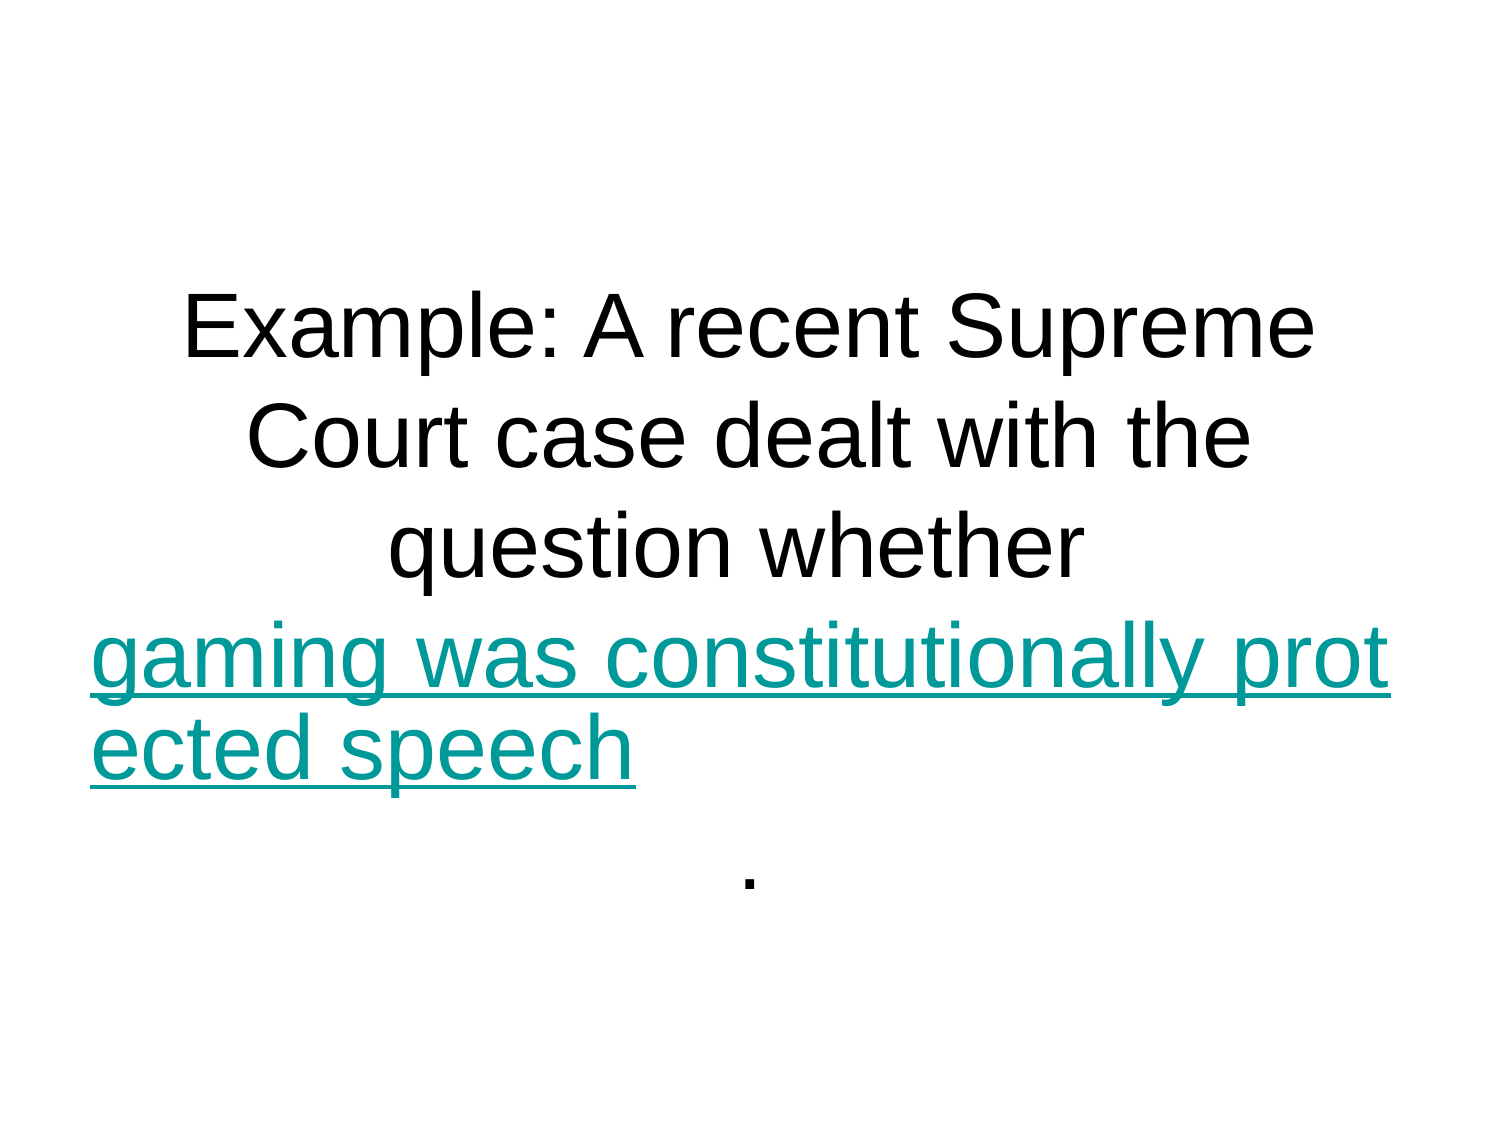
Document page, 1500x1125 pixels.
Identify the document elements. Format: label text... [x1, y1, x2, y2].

title Example: A recent Supreme Court case dealt with the question whether gaming was constitutionally protected speech. [74, 44, 1426, 1038]
